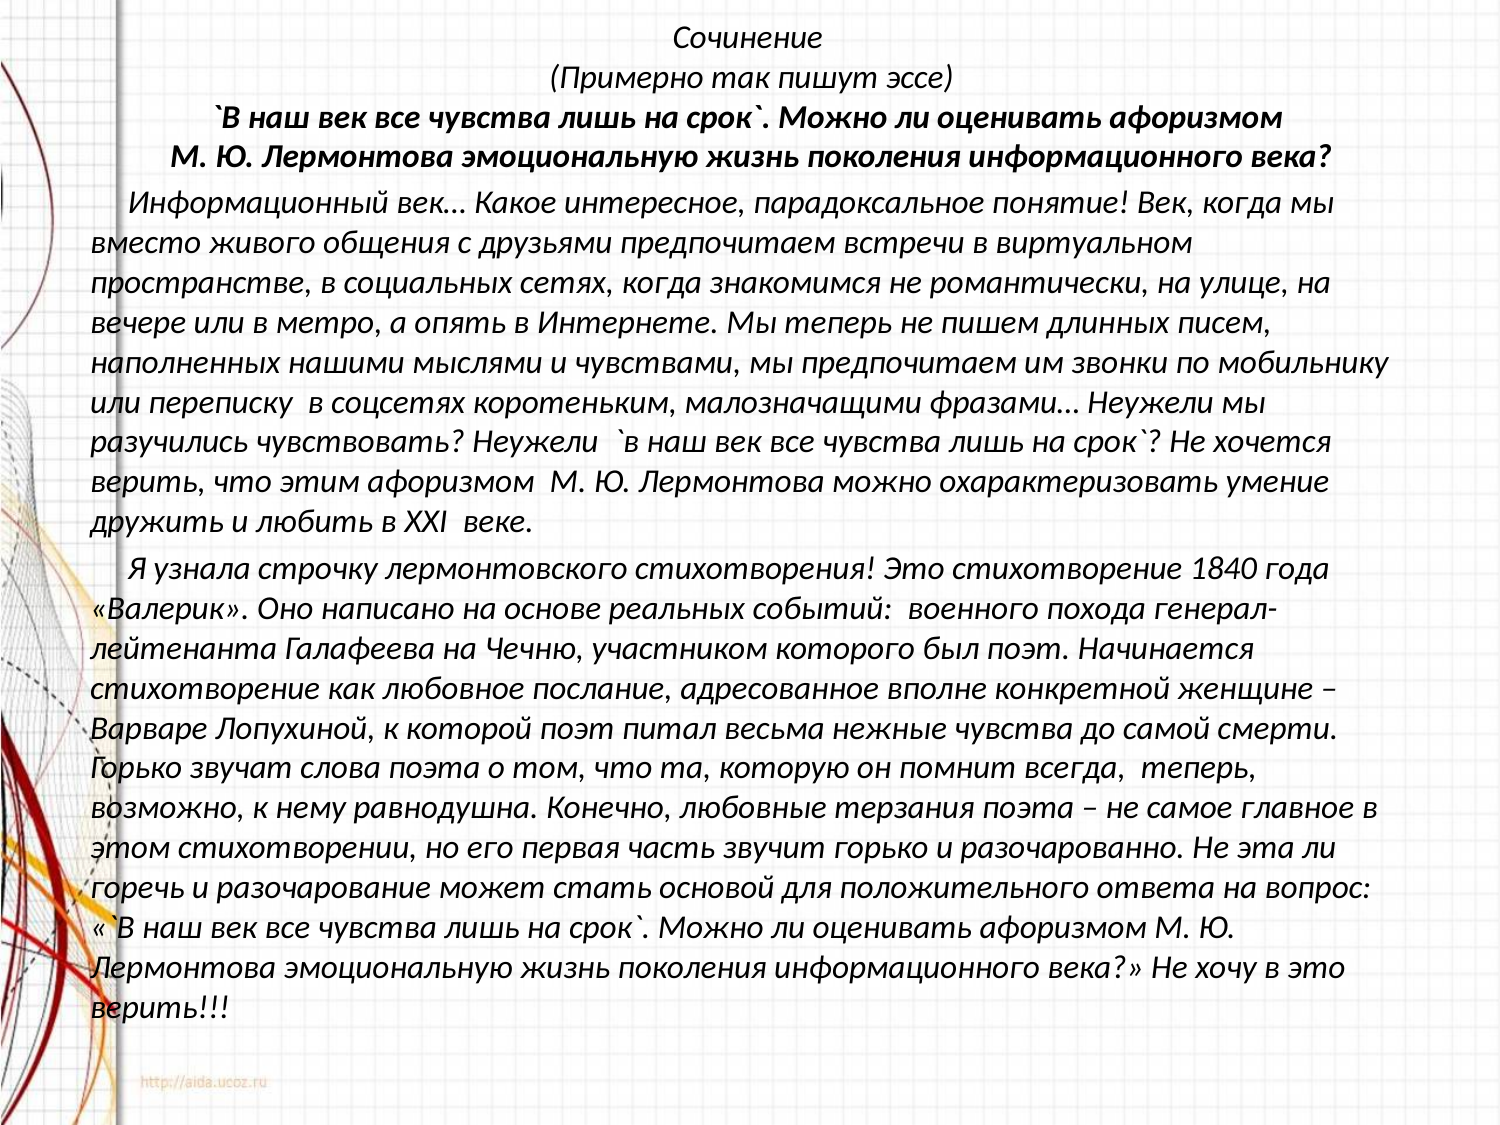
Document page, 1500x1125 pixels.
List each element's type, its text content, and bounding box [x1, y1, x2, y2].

picture [0, 0, 1500, 1125]
list Информационный век… Какое интересное, парадоксальное понятие! Век, когда мы вместо живого общения с друзьями предпочитаем встречи в виртуальном пространстве, в социальных сетях, когда знакомимся не романтически, на улице, на вечере или в метро, а опять в Интернете. Мы теперь не пишем длинных писем, наполненных нашими мыслями и чувствами, мы предпочитаем им звонки по мобильнику или переписку в соцсетях коротеньким, малозначащими фразами… Неужели мы разучились чувствовать? Неужели `в наш век все чувства лишь на срок`? Не хочется верить, что этим афоризмом М. Ю. Лермонтова можно охарактеризовать умение дружить и любить в XXI веке. Я узнала строчку лермонтовского стихотворения! Это стихотворение 1840 года «Валерик». Оно написано на основе реальных событий: военного похода генерал-лейтенанта Галафеева на Чечню, участником которого был поэт. Начинается стихотворение как любовное послание, адресованное вполне конкретной женщине – Варваре Лопухиной, к которой поэт питал весьма нежные чувства до самой смерти. Горько звучат слова поэта о том, что та, которую он помнит всегда, теперь, возможно, к нему равнодушна. Конечно, любовные терзания поэта – не самое главное в этом стихотворении, но его первая часть звучит горько и разочарованно. Не эта ли горечь и разочарование может стать основой для положительного ответа на вопрос: «`В наш век все чувства лишь на срок`. Можно ли оценивать афоризмом М. Ю. Лермонтова эмоциональную жизнь поколения информационного века?» Не хочу в это верить!!! [75, 172, 1425, 1047]
title Сочинение (Примерно так пишут эссе) `В наш век все чувства лишь на срок`. Можно ли оценивать афоризмом М. Ю. Лермонтова эмоциональную жизнь поколения информационного века? [76, 19, 1427, 171]
